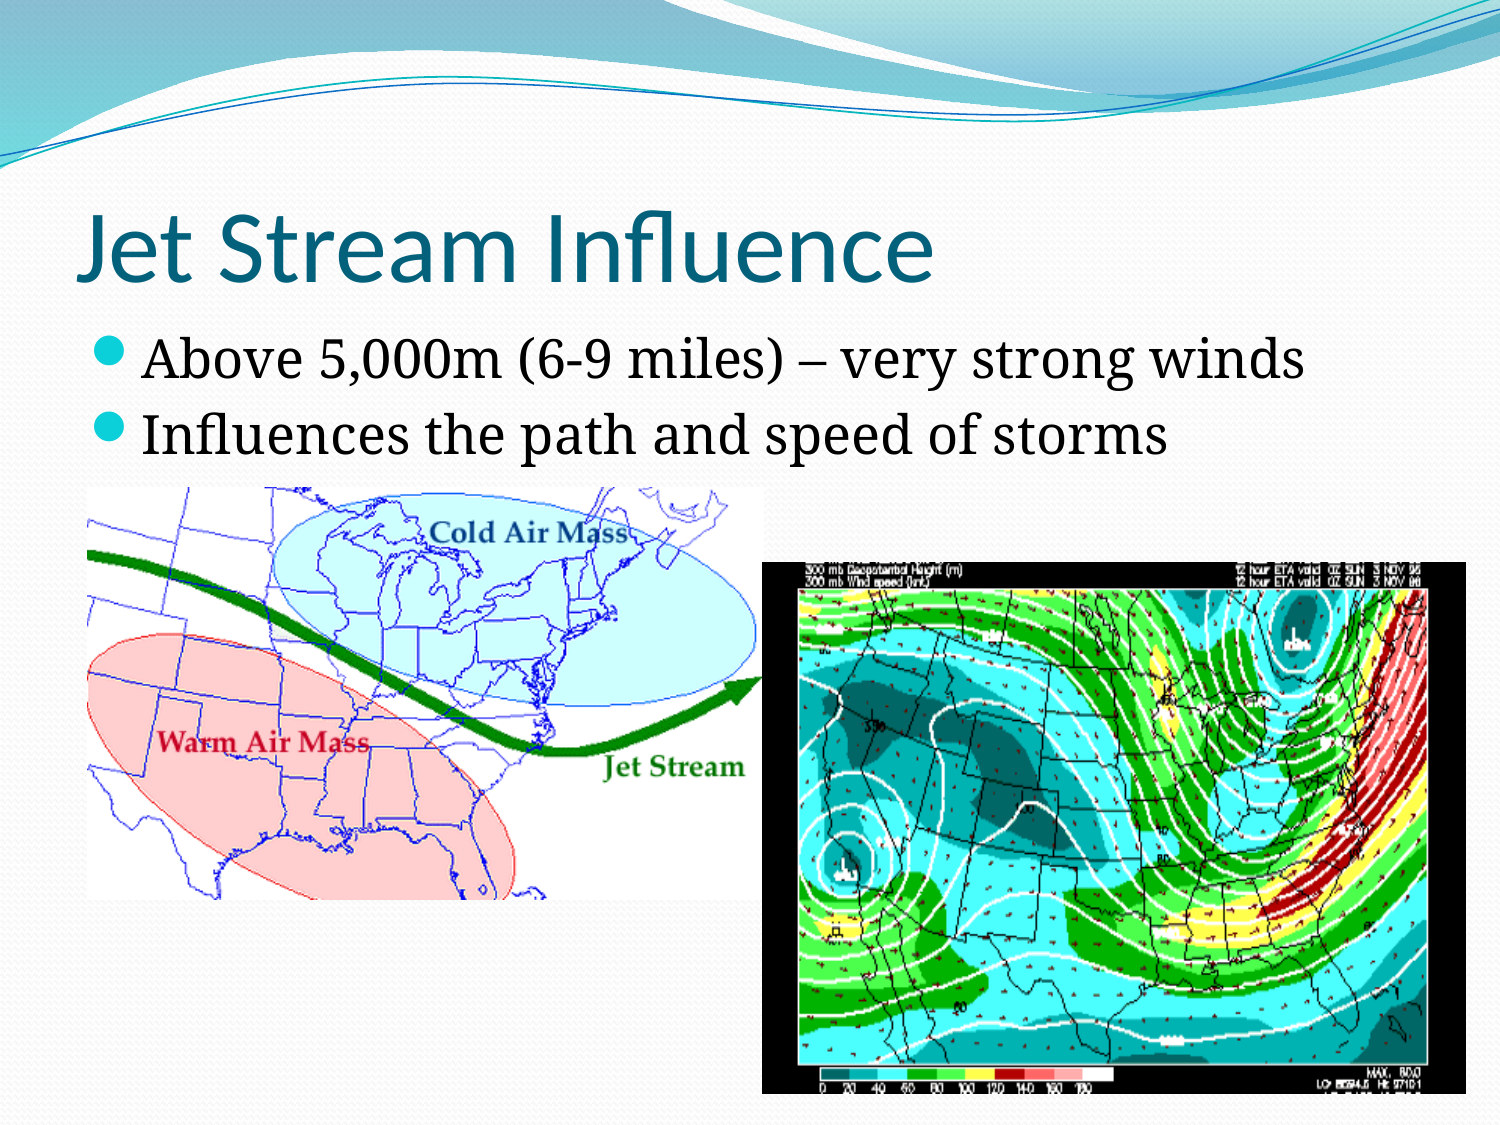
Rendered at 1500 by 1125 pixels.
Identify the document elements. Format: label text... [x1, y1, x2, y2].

picture [87, 487, 1466, 1094]
list Above 5,000m (6-9 miles) – very strong winds Influences the path and speed of storms [75, 317, 1425, 1038]
title Jet Stream Influence [75, 115, 1425, 303]
